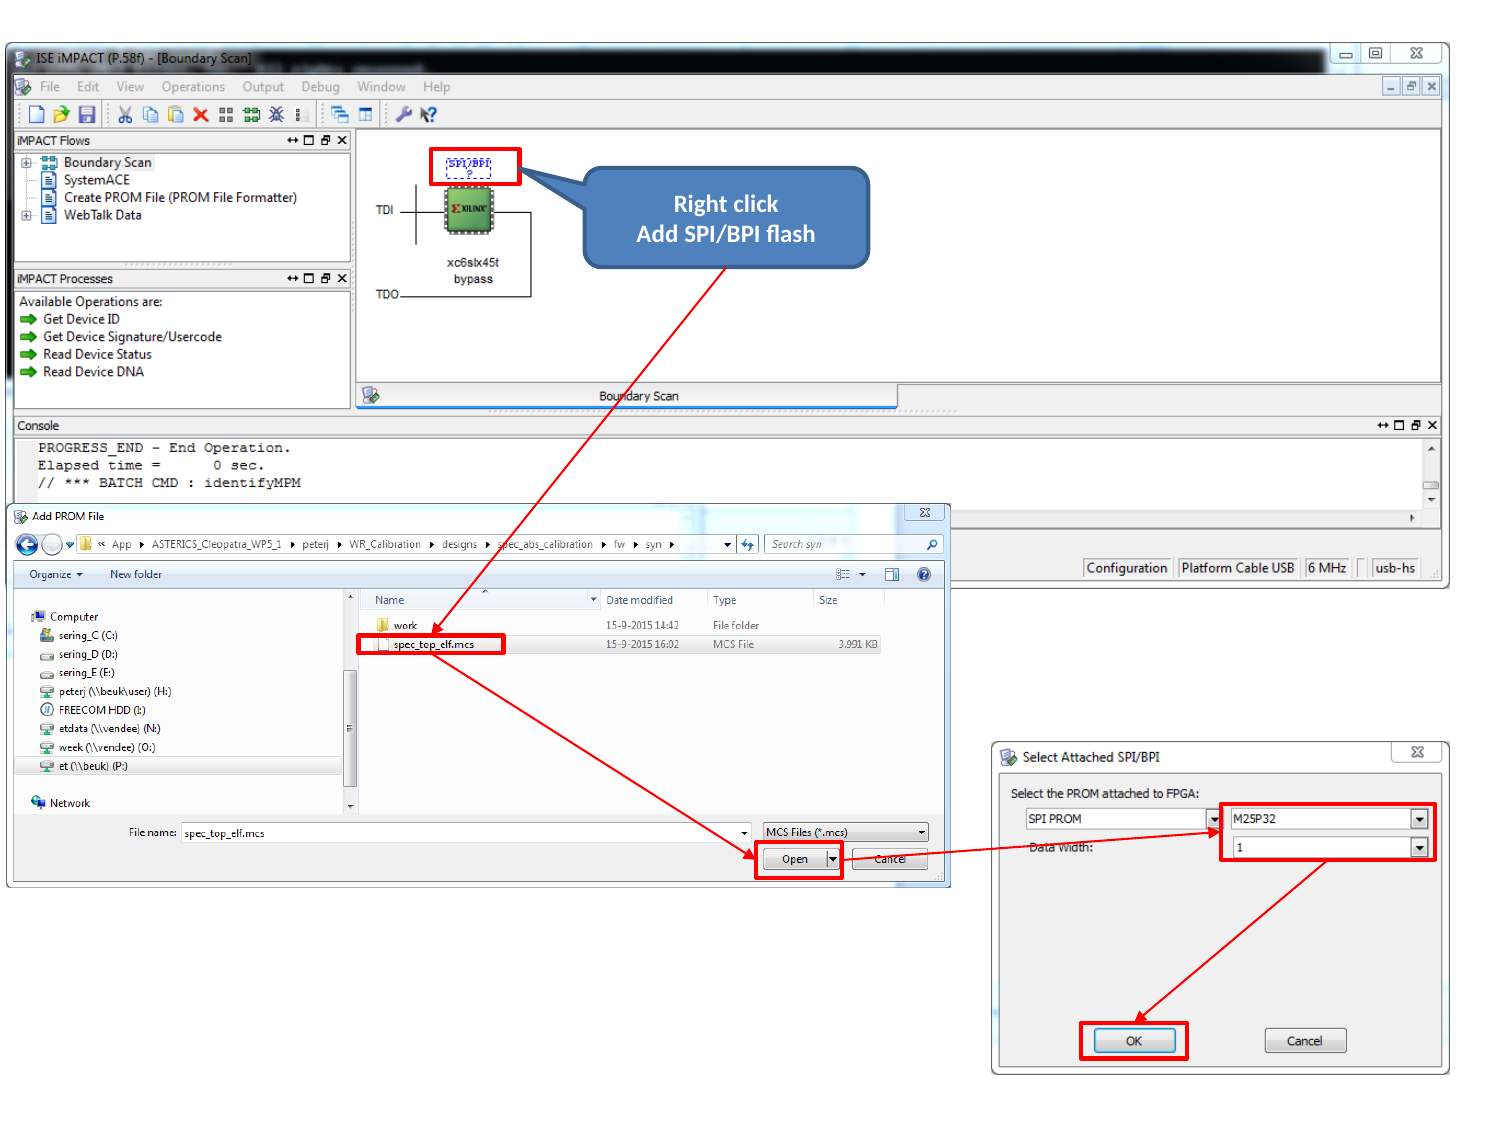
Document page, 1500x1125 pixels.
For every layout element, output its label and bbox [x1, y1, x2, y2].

text_box [430, 266, 727, 636]
picture [5, 42, 1450, 889]
text_box [1133, 859, 1329, 1024]
text_box [841, 831, 1222, 861]
picture [991, 740, 1451, 1075]
text_box [430, 652, 757, 861]
